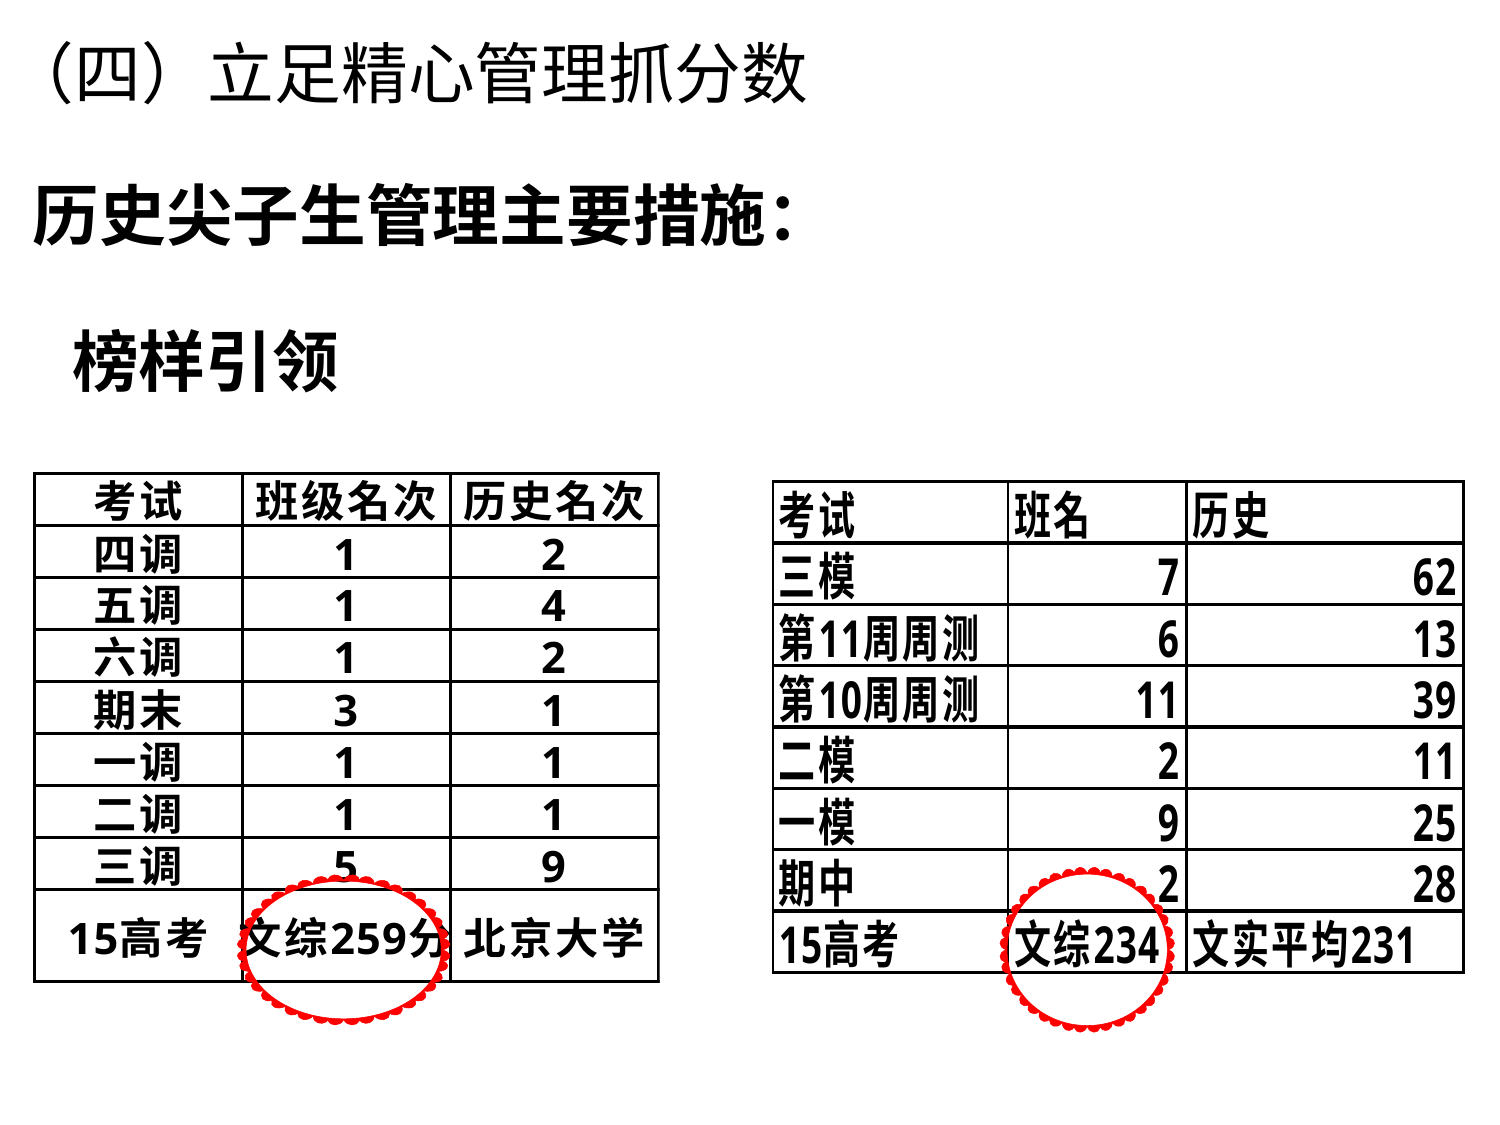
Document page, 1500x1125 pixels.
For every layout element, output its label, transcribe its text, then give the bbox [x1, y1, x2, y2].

text_box [263, 999, 425, 1025]
text_box 榜样引领 [57, 312, 563, 470]
picture [771, 479, 1471, 982]
text_box [1011, 990, 1163, 1033]
text_box 历史尖子生管理主要措施： [17, 200, 849, 262]
text_box （四）立足精心管理抓分数 [0, 24, 1375, 200]
picture [32, 471, 667, 990]
